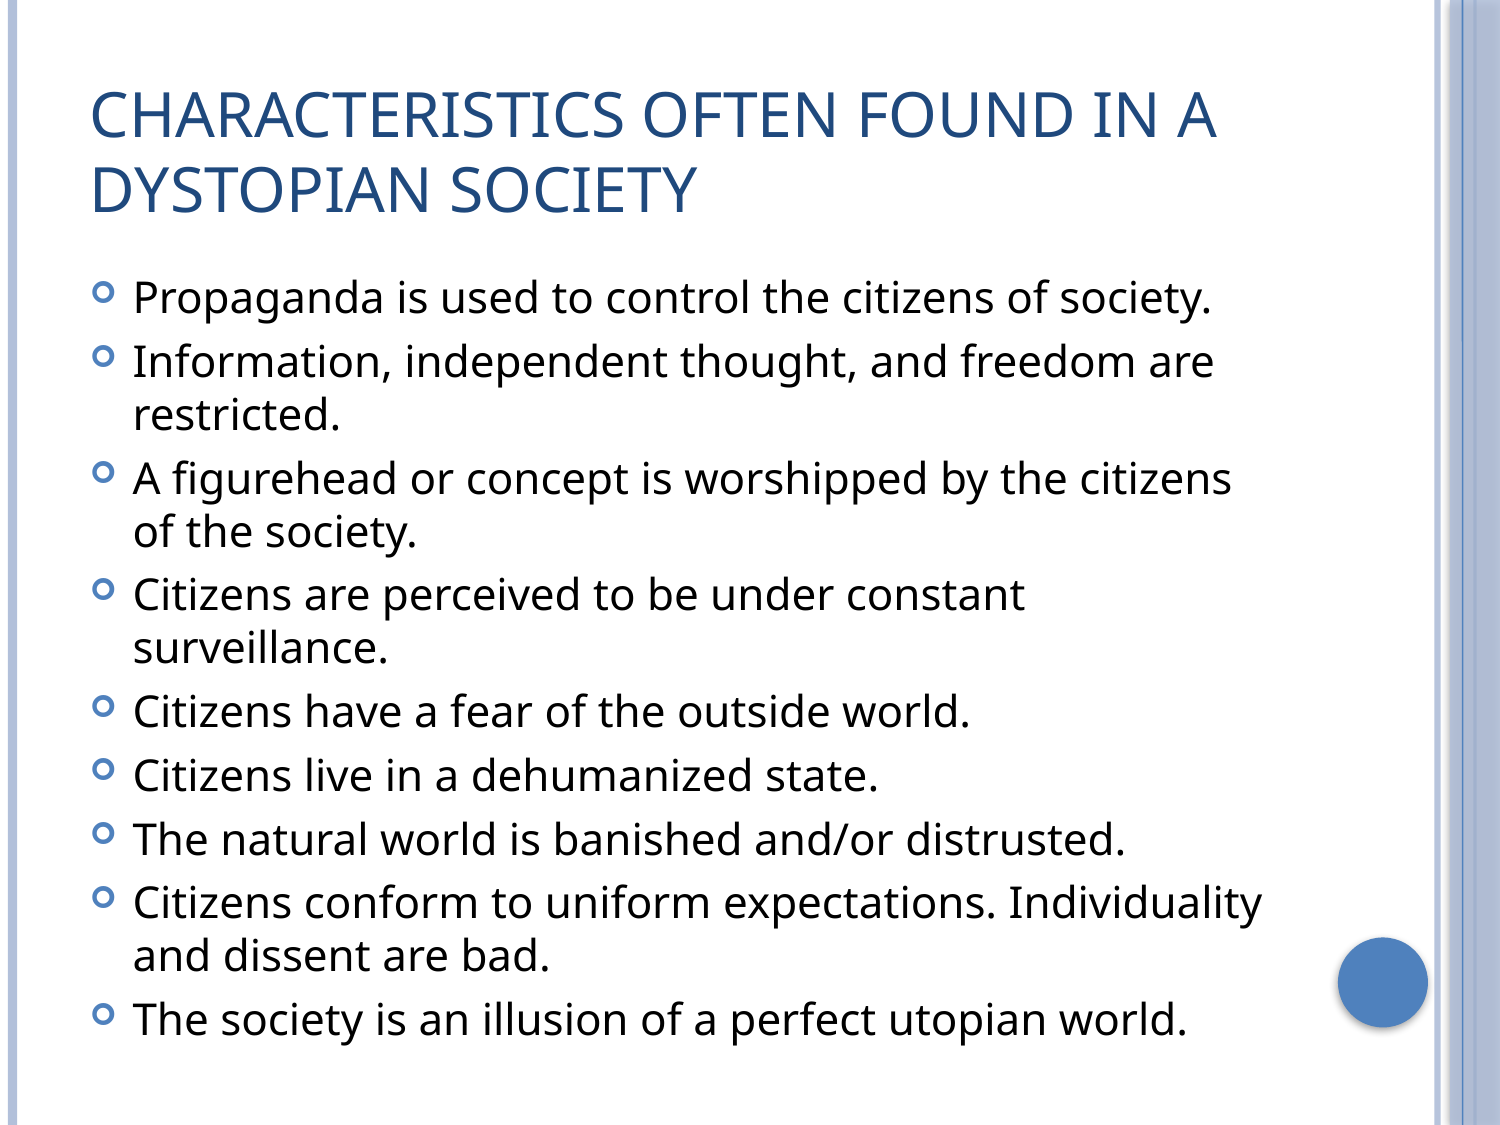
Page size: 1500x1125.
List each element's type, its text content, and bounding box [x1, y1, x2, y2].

title Characteristics Often Found in a Dystopian Society [75, 45, 1300, 233]
list Propaganda is used to control the citizens of society. Information, independent thought, and freedom are restricted. A figurehead or concept is worshipped by the citizens of the society. Citizens are perceived to be under constant surveillance. Citizens have a fear of the outside world. Citizens live in a dehumanized state. The natural world is banished and/or distrusted. Citizens conform to uniform expectations. Individuality and dissent are bad. The society is an illusion of a perfect utopian world. [75, 262, 1300, 1062]
